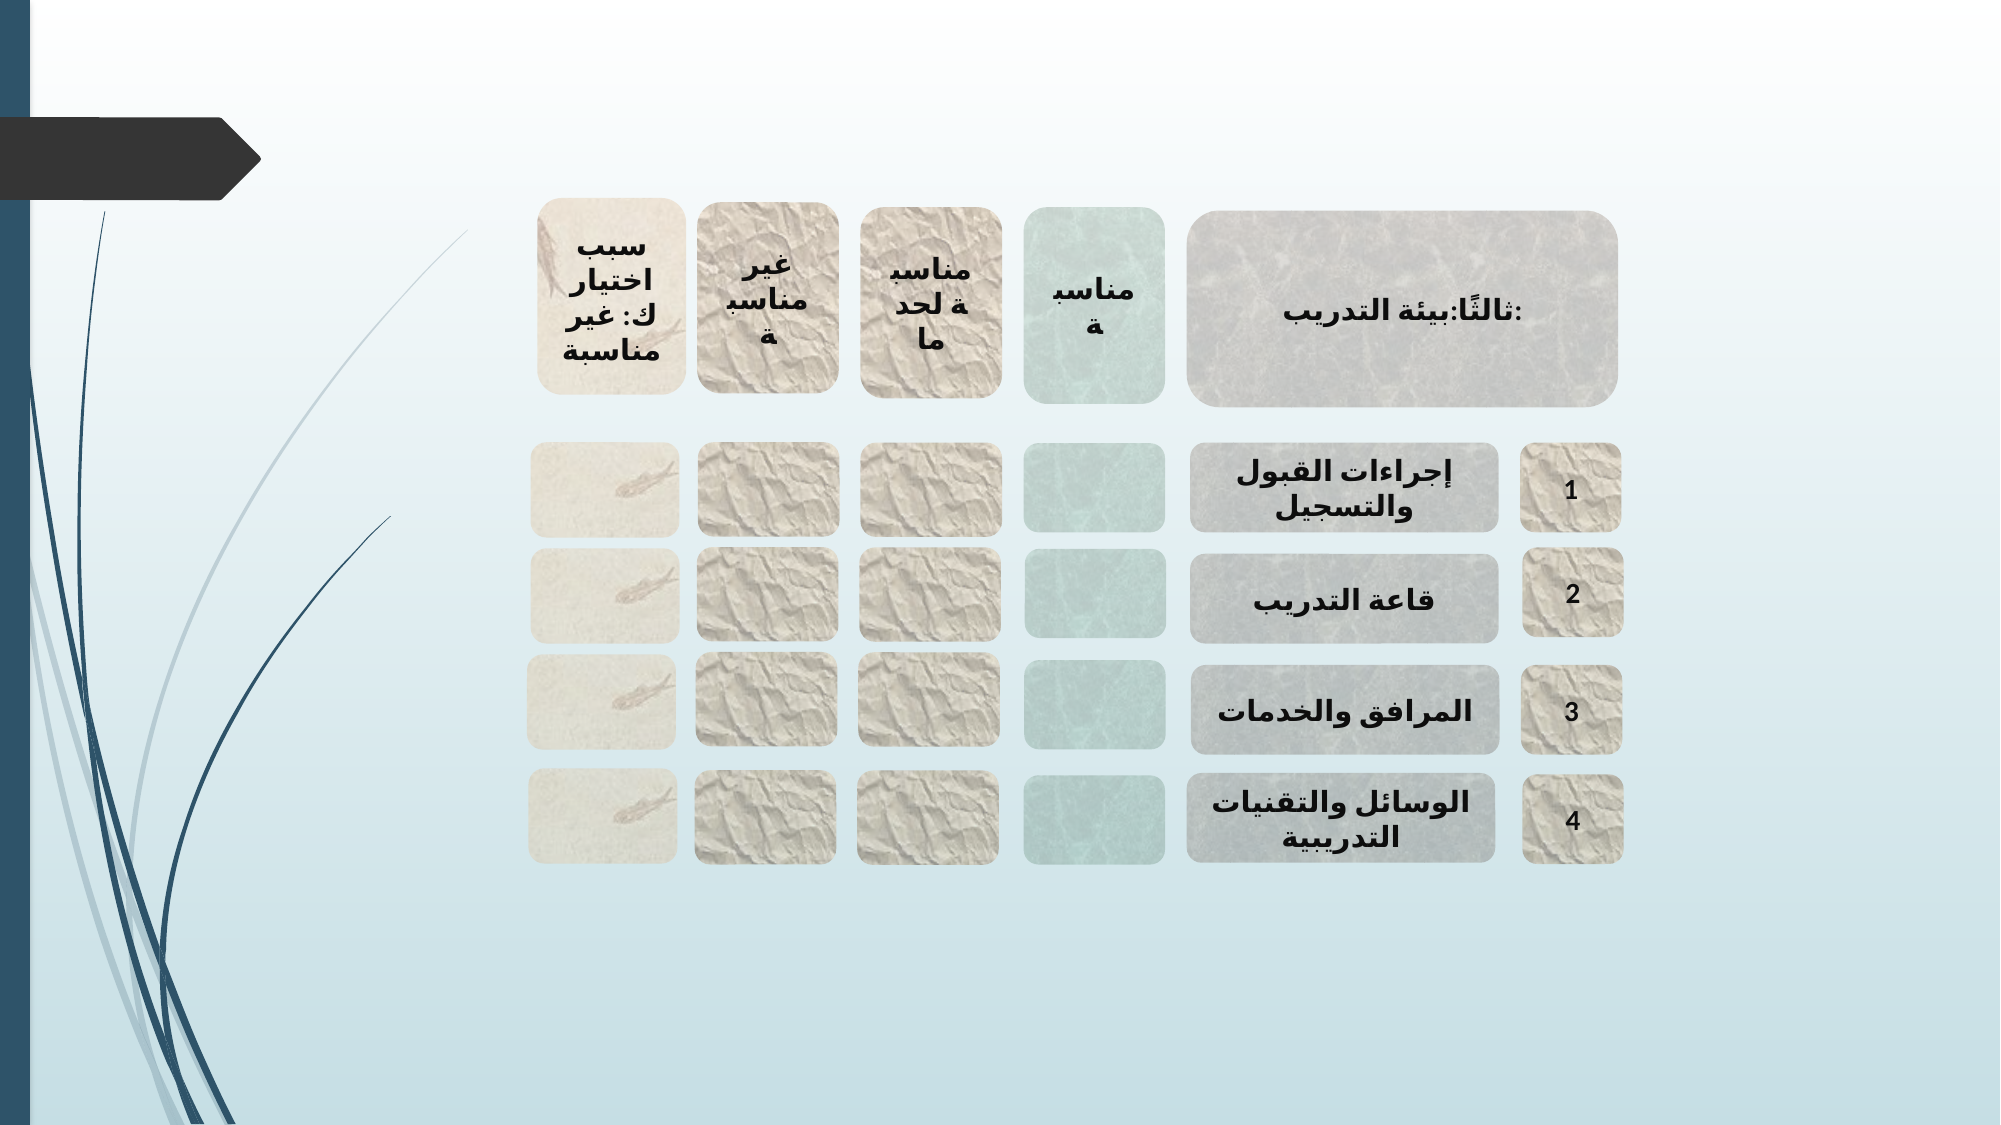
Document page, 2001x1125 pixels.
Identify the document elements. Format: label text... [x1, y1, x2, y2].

text_box غير مناسبة [695, 200, 841, 395]
text_box [693, 768, 838, 866]
text_box [855, 769, 1001, 867]
text_box الوسائل والتقنيات التدريبية [1185, 771, 1497, 865]
text_box [1022, 658, 1167, 751]
text_box [695, 545, 840, 643]
text_box [527, 766, 679, 865]
text_box [859, 441, 1004, 539]
text_box مناسبة لحد ما [859, 205, 1004, 400]
text_box 3 [1519, 663, 1624, 756]
text_box سبب اختيارك: غير مناسبة [535, 196, 688, 397]
text_box المرافق والخدمات [1189, 663, 1501, 756]
text_box مناسبة [1022, 205, 1167, 406]
text_box [856, 650, 1002, 748]
text_box [529, 440, 681, 539]
text_box [1022, 441, 1167, 534]
text_box [694, 650, 839, 748]
text_box [525, 653, 678, 751]
text_box ثالثًا:بيئة التدريب: [1185, 209, 1620, 409]
text_box 4 [1521, 772, 1626, 866]
text_box [529, 546, 681, 645]
text_box 2 [1521, 546, 1626, 639]
text_box [696, 440, 841, 538]
text_box 1 [1518, 441, 1623, 534]
text_box [858, 546, 1003, 644]
text_box إجراءات القبول والتسجيل [1188, 441, 1500, 534]
text_box [1023, 547, 1168, 640]
text_box [1022, 773, 1167, 866]
text_box قاعة التدريب [1188, 552, 1500, 645]
